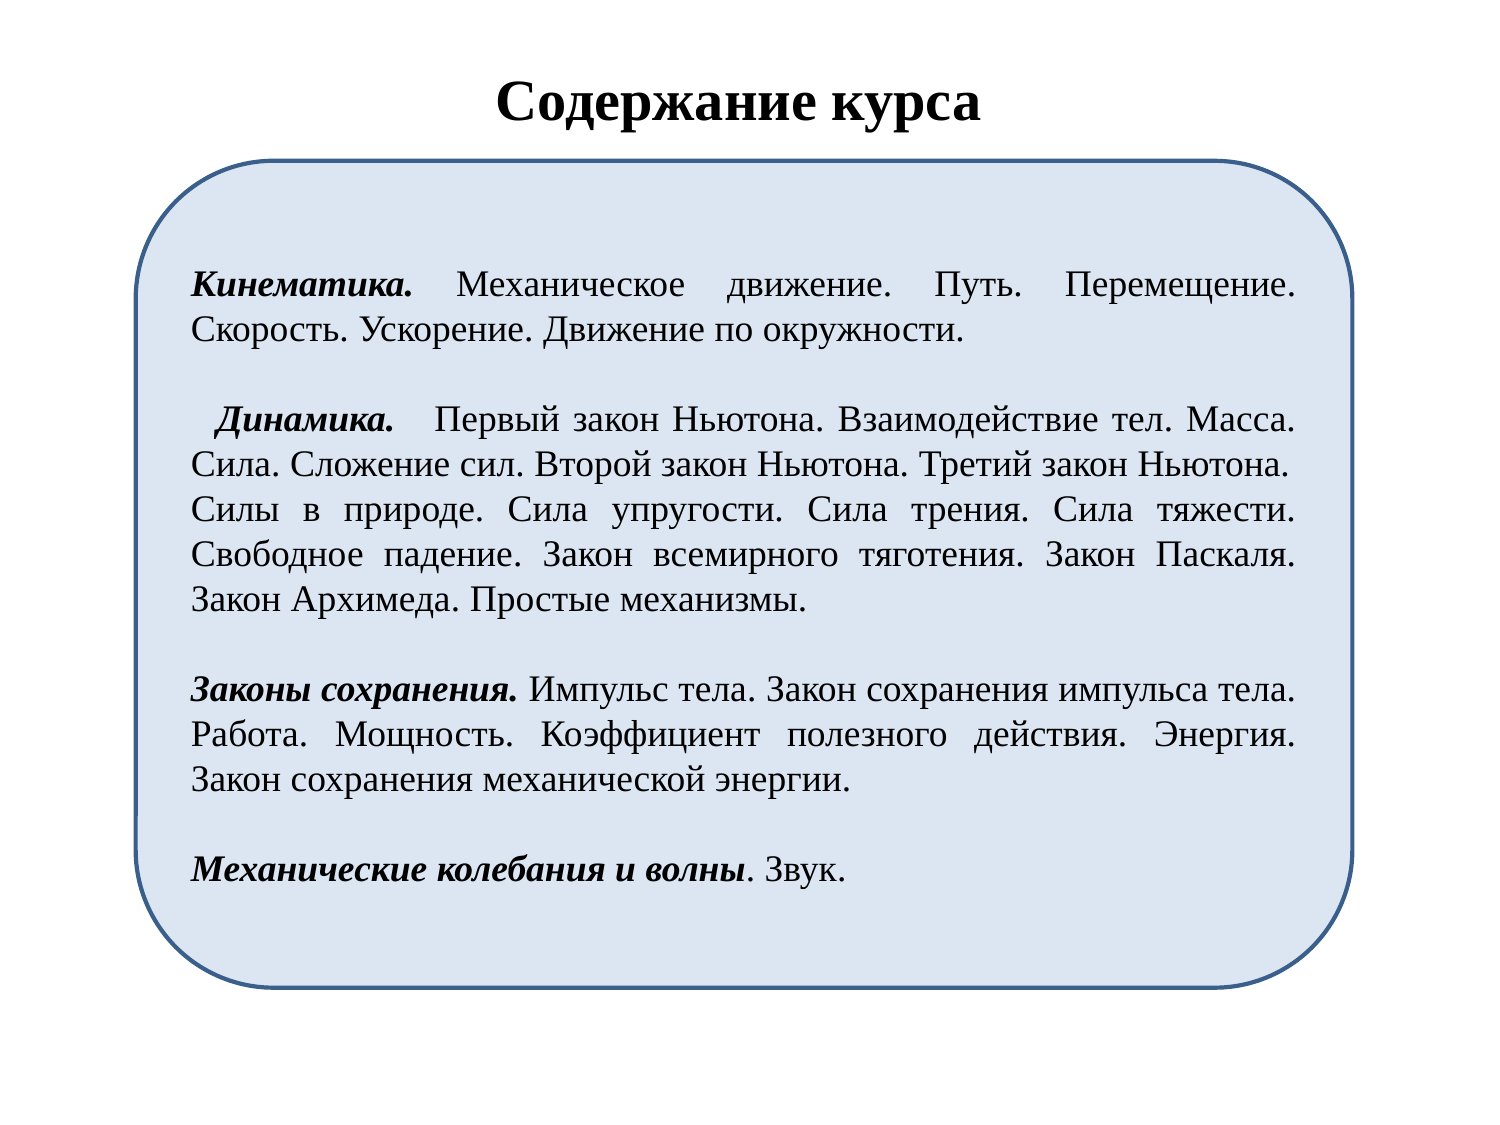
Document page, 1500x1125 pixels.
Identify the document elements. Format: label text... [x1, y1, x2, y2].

text_box Кинематика. Механическое движение. Путь. Перемещение. Скорость. Ускорение. Движение по окружности. Динамика. Первый закон Ньютона. Взаимодействие тел. Масса. Сила. Сложение сил. Второй закон Ньютона. Третий закон Ньютона. Силы в природе. Сила упругости. Сила трения. Сила тяжести. Свободное падение. Закон всемирного тяготения. Закон Паскаля. Закон Архимеда. Простые механизмы. Законы сохранения. Импульс тела. Закон сохранения импульса тела. Работа. Мощность. Коэффициент полезного действия. Энергия. Закон сохранения механической энергии. Механические колебания и волны. Звук. [133, 158, 1355, 990]
text_box Содержание курса [480, 54, 997, 158]
